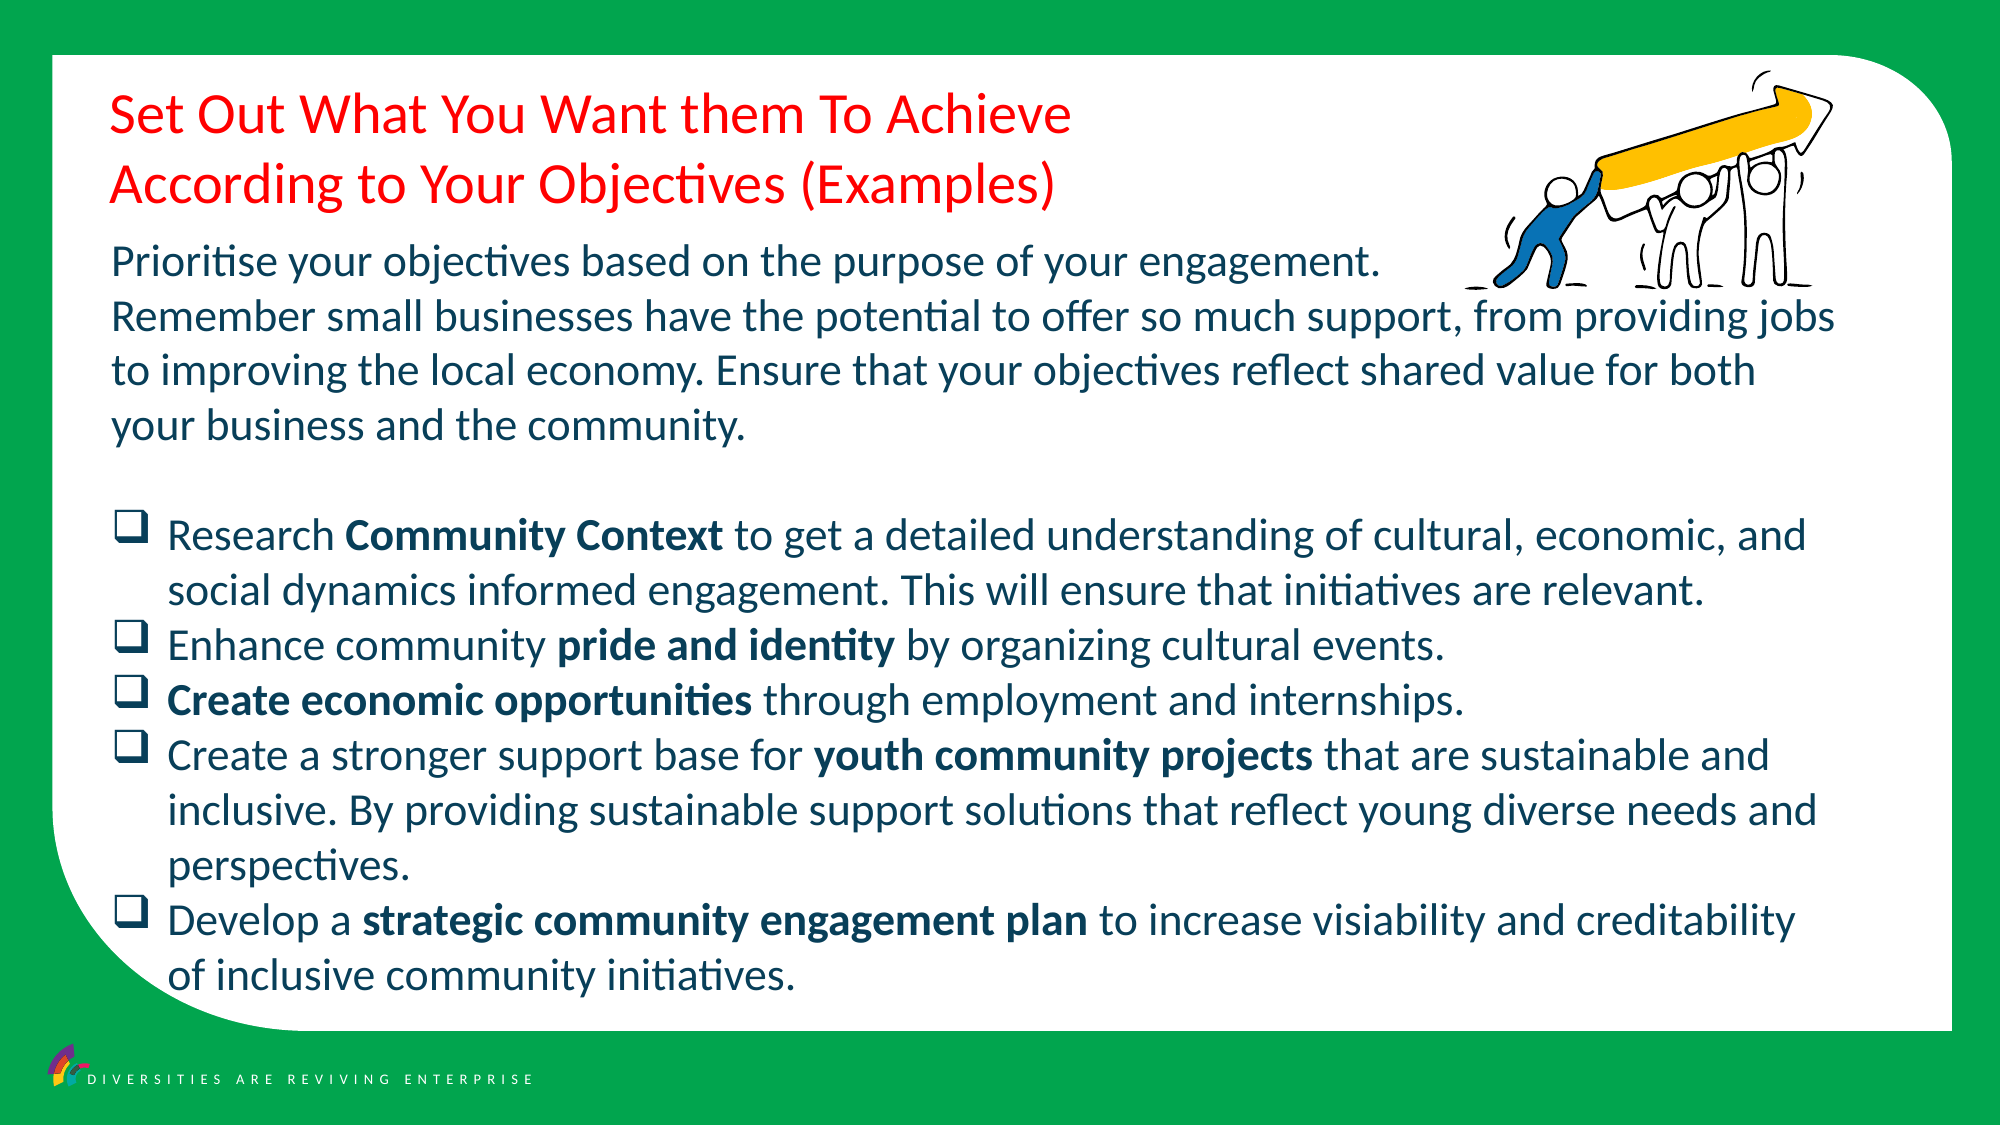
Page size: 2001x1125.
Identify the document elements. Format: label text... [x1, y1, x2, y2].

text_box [1464, 70, 1833, 290]
list Prioritise your objectives based on the purpose of your engagement. Remember small businesses have the potential to offer so much support, from providing jobs to improving the local economy. Ensure that your objectives reflect shared value for both your business and the community. Research Community Context to get a detailed understanding of cultural, economic, and social dynamics informed engagement. This will ensure that initiatives are relevant. Enhance community pride and identity by organizing cultural events. Create economic opportunities through employment and internships. Create a stronger support base for youth community projects that are sustainable and inclusive. By providing sustainable support solutions that reflect young diverse needs and perspectives. Develop a strategic community engagement plan to increase visiability and creditability of inclusive community initiatives. [96, 222, 1855, 855]
list Set Out What You Want them To Achieve According to Your Objectives (Examples) [94, 68, 1833, 200]
